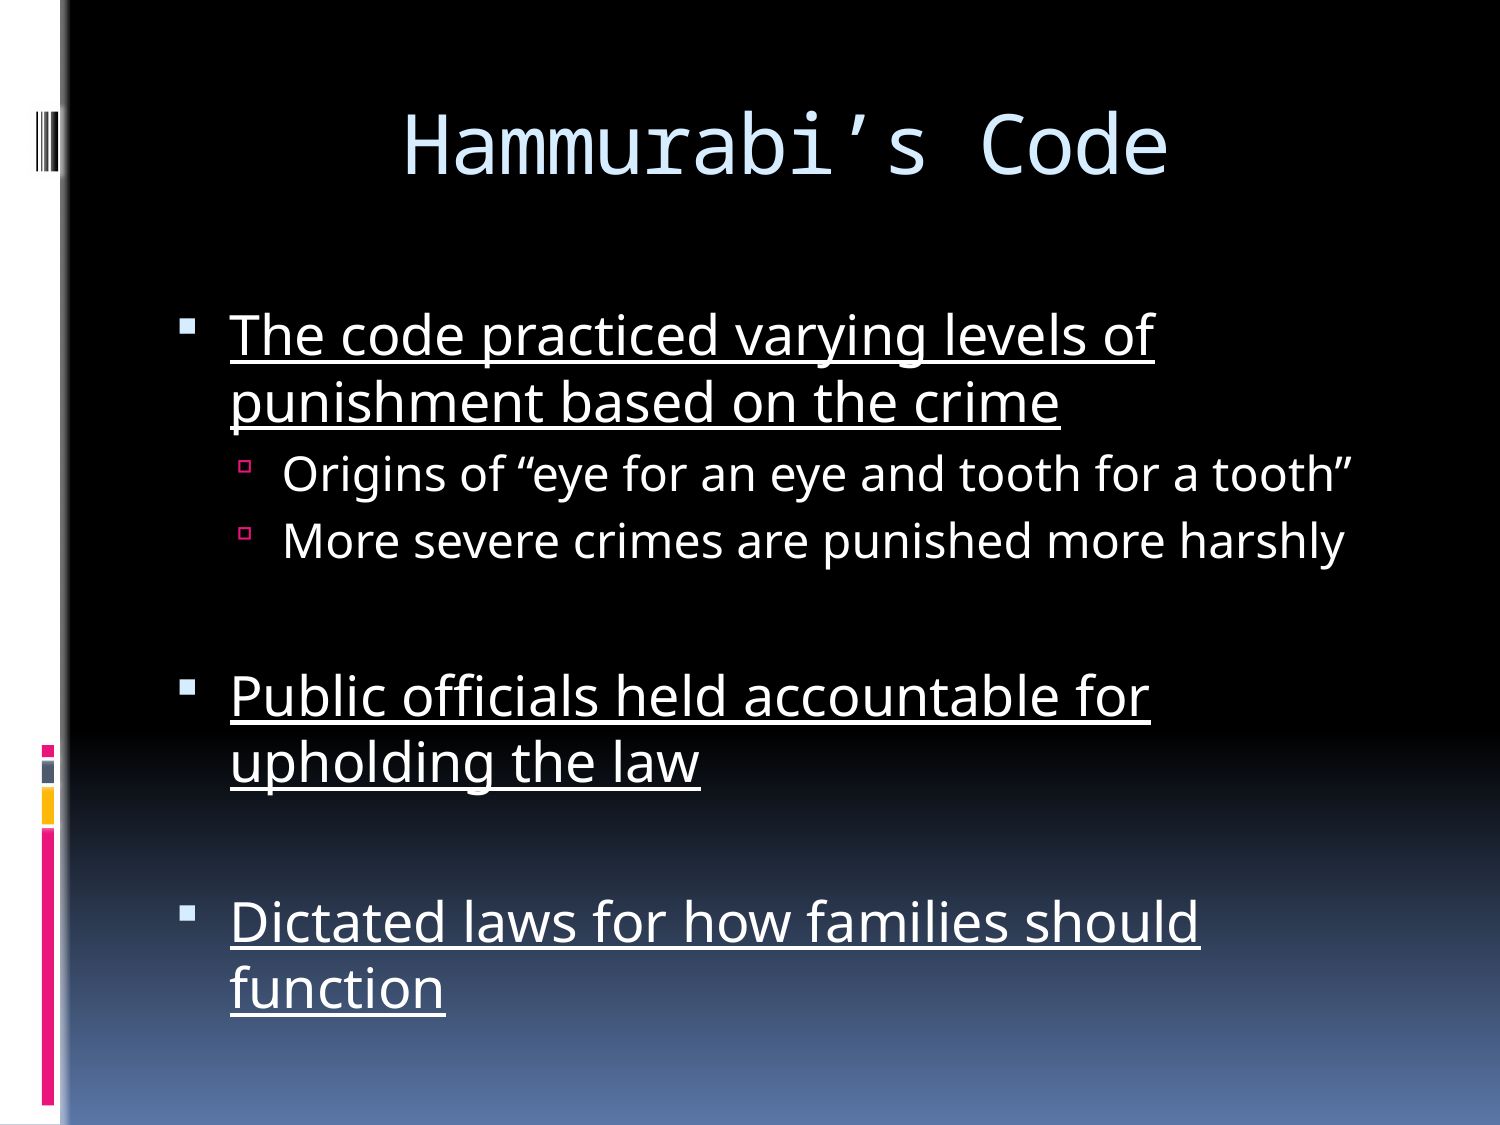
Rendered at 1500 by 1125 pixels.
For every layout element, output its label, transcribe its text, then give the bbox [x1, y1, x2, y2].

list The code practiced varying levels of punishment based on the crime Origins of “eye for an eye and tooth for a tooth” More severe crimes are punished more harshly Public officials held accountable for upholding the law Dictated laws for how families should function [150, 292, 1425, 1043]
title Hammurabi’s Code [150, 83, 1425, 234]
